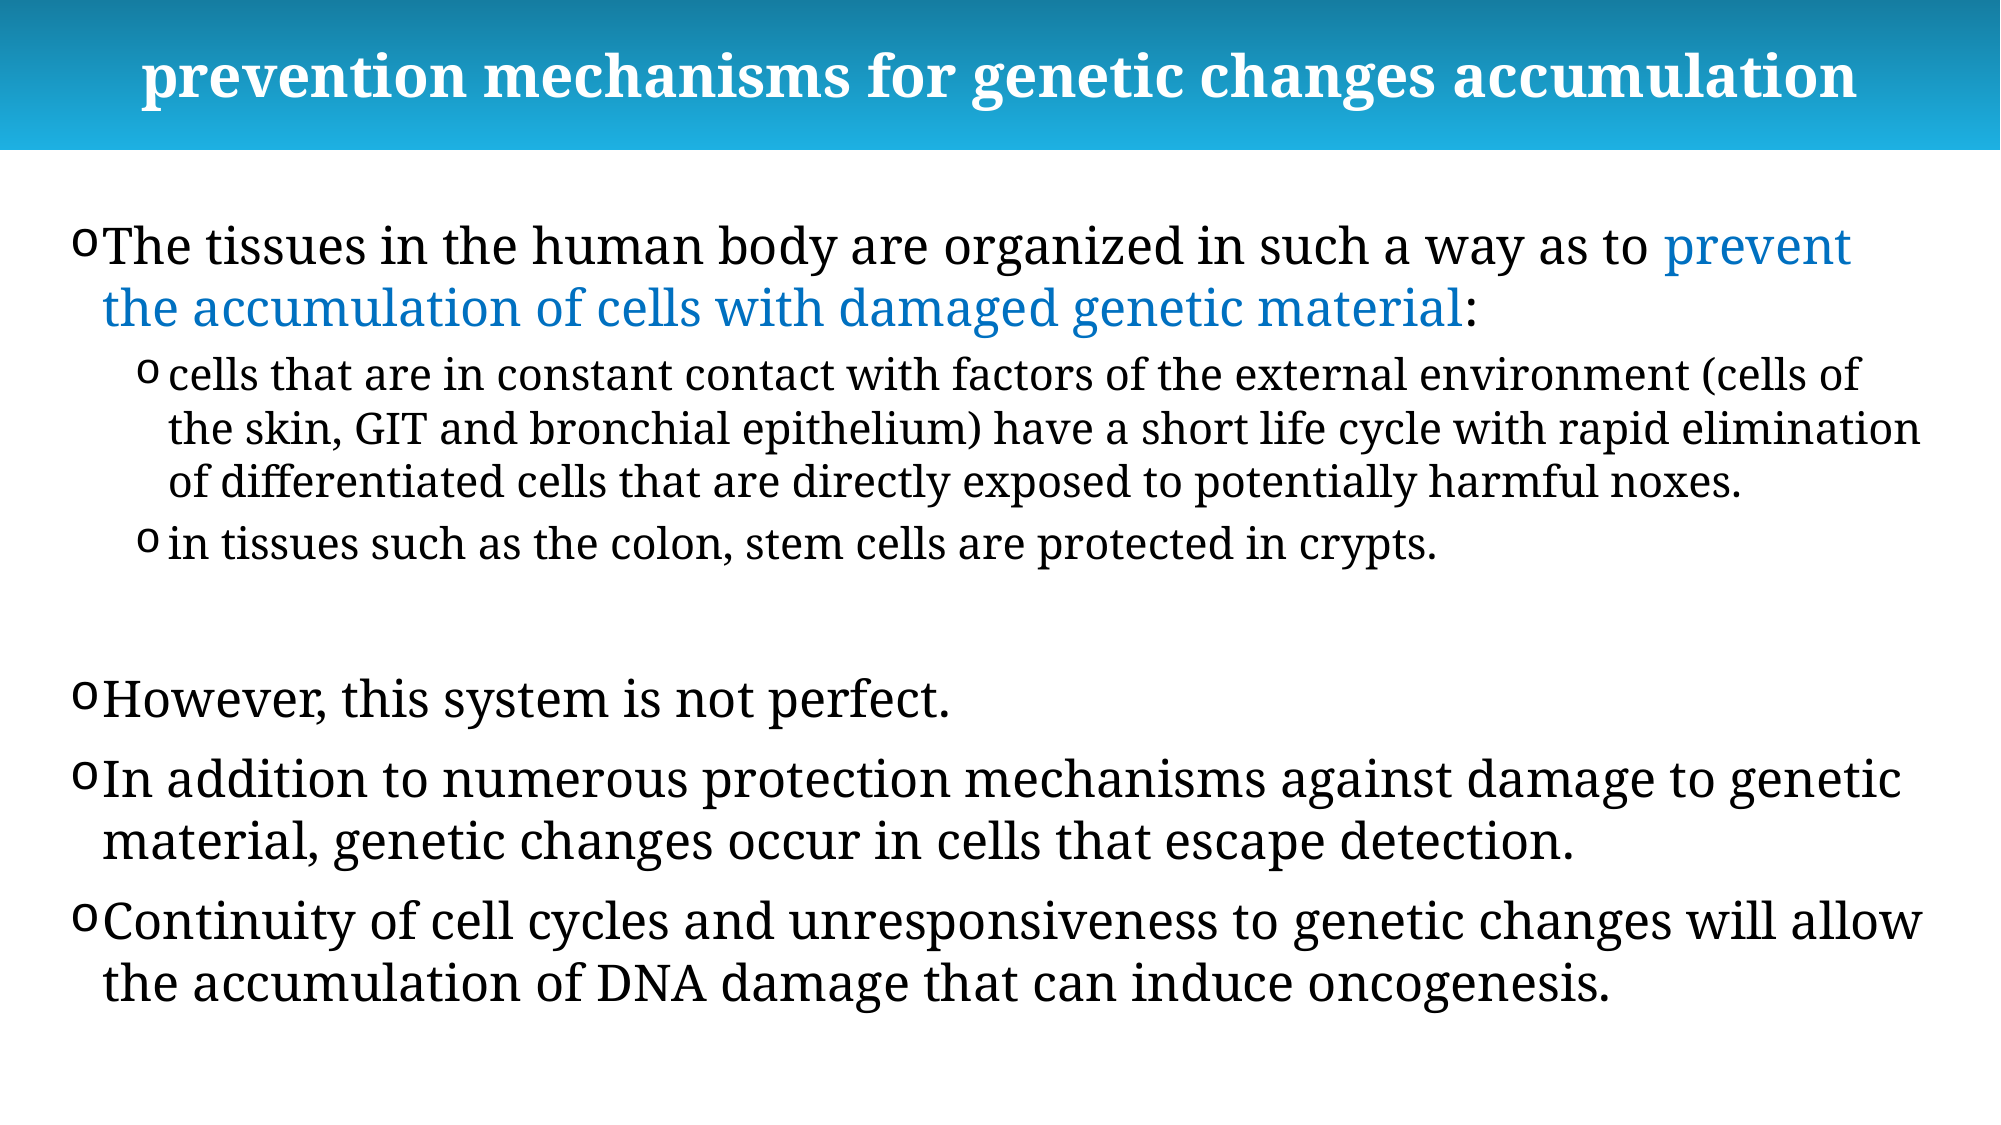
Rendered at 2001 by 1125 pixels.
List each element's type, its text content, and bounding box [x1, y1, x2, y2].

text_box prevention mechanisms for genetic changes accumulation [0, 0, 2000, 150]
list The tissues in the human body are organized in such a way as to prevent the accumulation of cells with damaged genetic material: cells that are in constant contact with factors of the external environment (cells of the skin, GIT and bronchial epithelium) have a short life cycle with rapid elimination of differentiated cells that are directly exposed to potentially harmful noxes. in tissues such as the colon, stem cells are protected in crypts. However, this system is not perfect. In addition to numerous protection mechanisms against damage to genetic material, genetic changes occur in cells that escape detection. Continuity of cell cycles and unresponsiveness to genetic changes will allow the accumulation of DNA damage that can induce oncogenesis. [55, 208, 1945, 1071]
